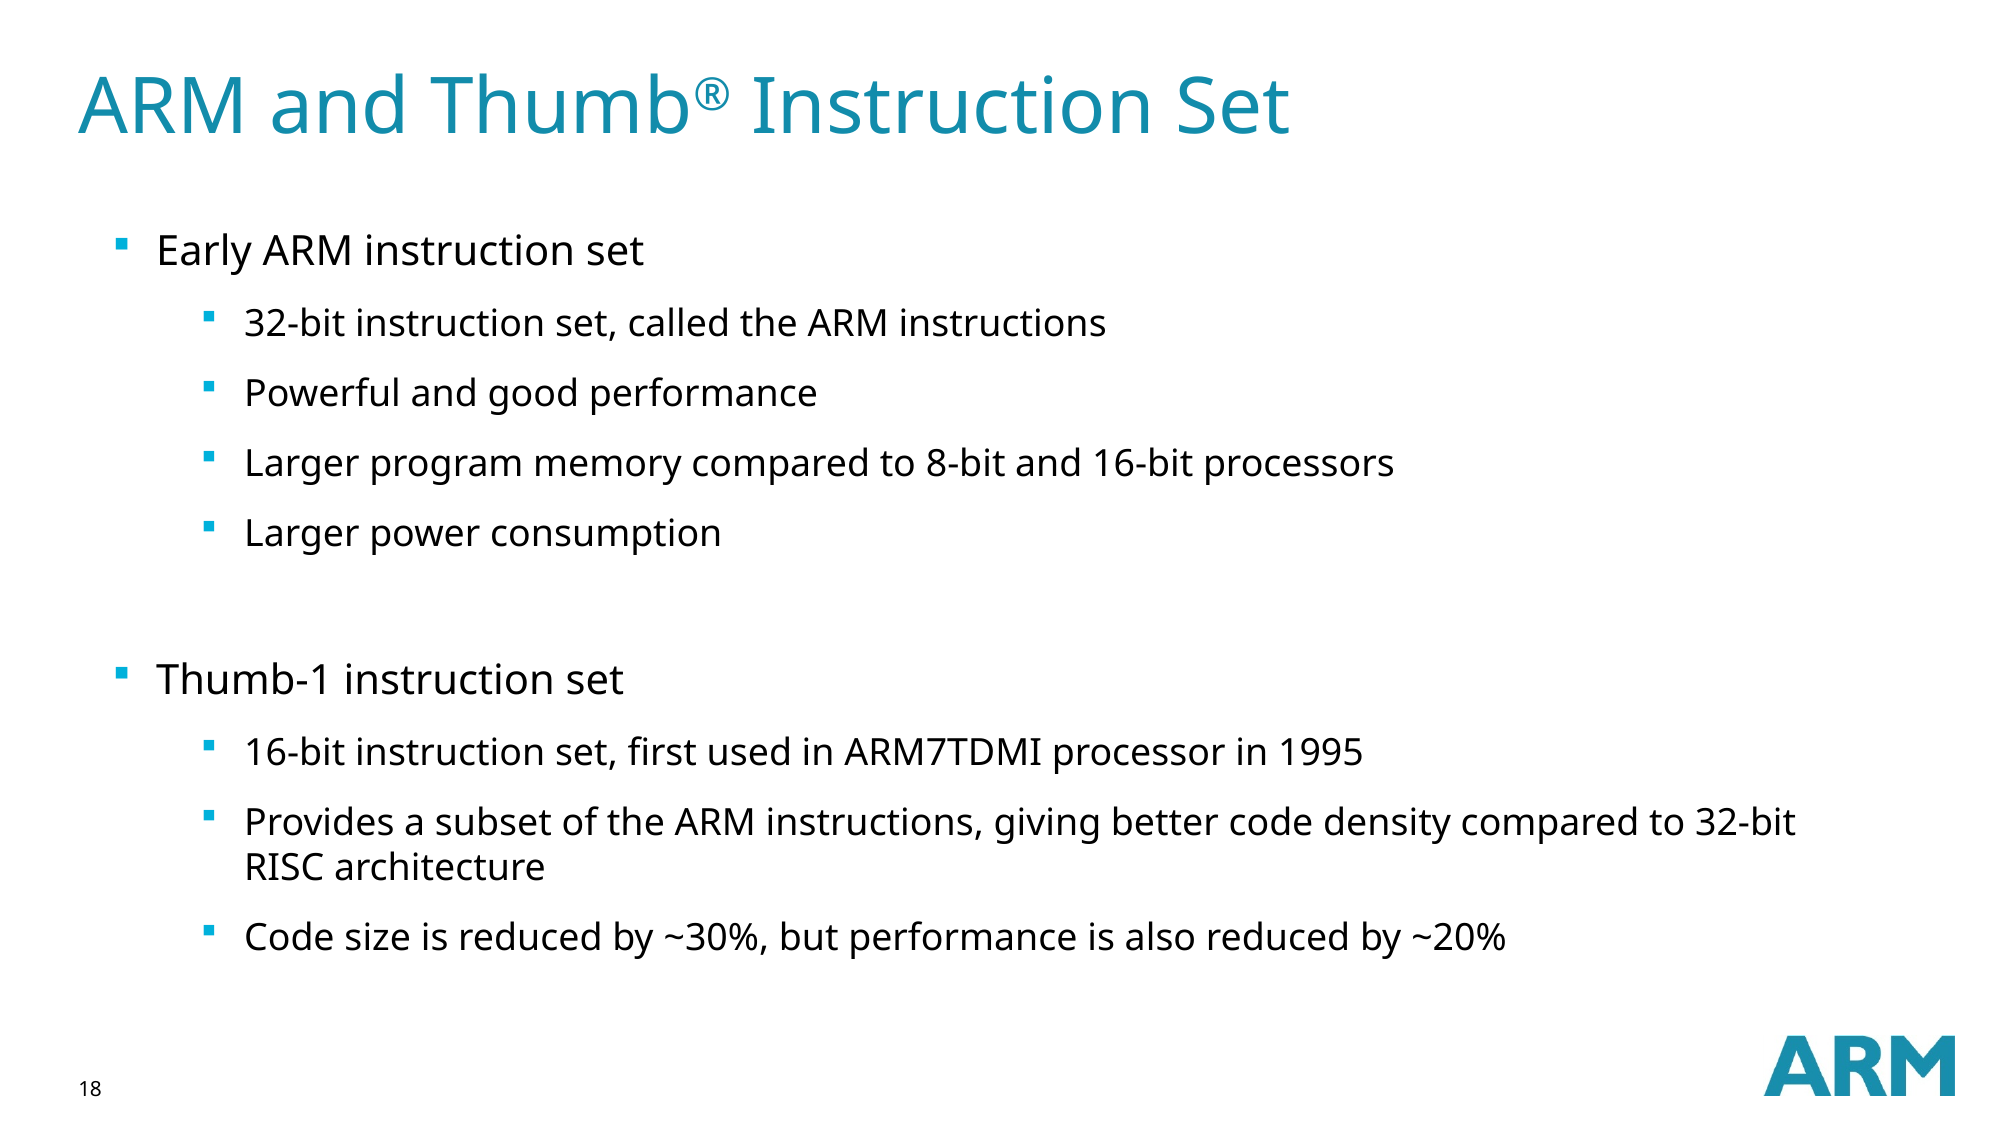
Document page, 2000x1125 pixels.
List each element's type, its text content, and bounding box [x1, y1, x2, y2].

title ARM and Thumb® Instruction Set [78, 55, 1910, 150]
list Early ARM instruction set 32-bit instruction set, called the ARM instructions Powerful and good performance Larger program memory compared to 8-bit and 16-bit processors Larger power consumption Thumb-1 instruction set 16-bit instruction set, first used in ARM7TDMI processor in 1995 Provides a subset of the ARM instructions, giving better code density compared to 32-bit RISC architecture Code size is reduced by ~30%, but performance is also reduced by ~20% [112, 223, 1888, 1090]
picture [1763, 1035, 1955, 1096]
